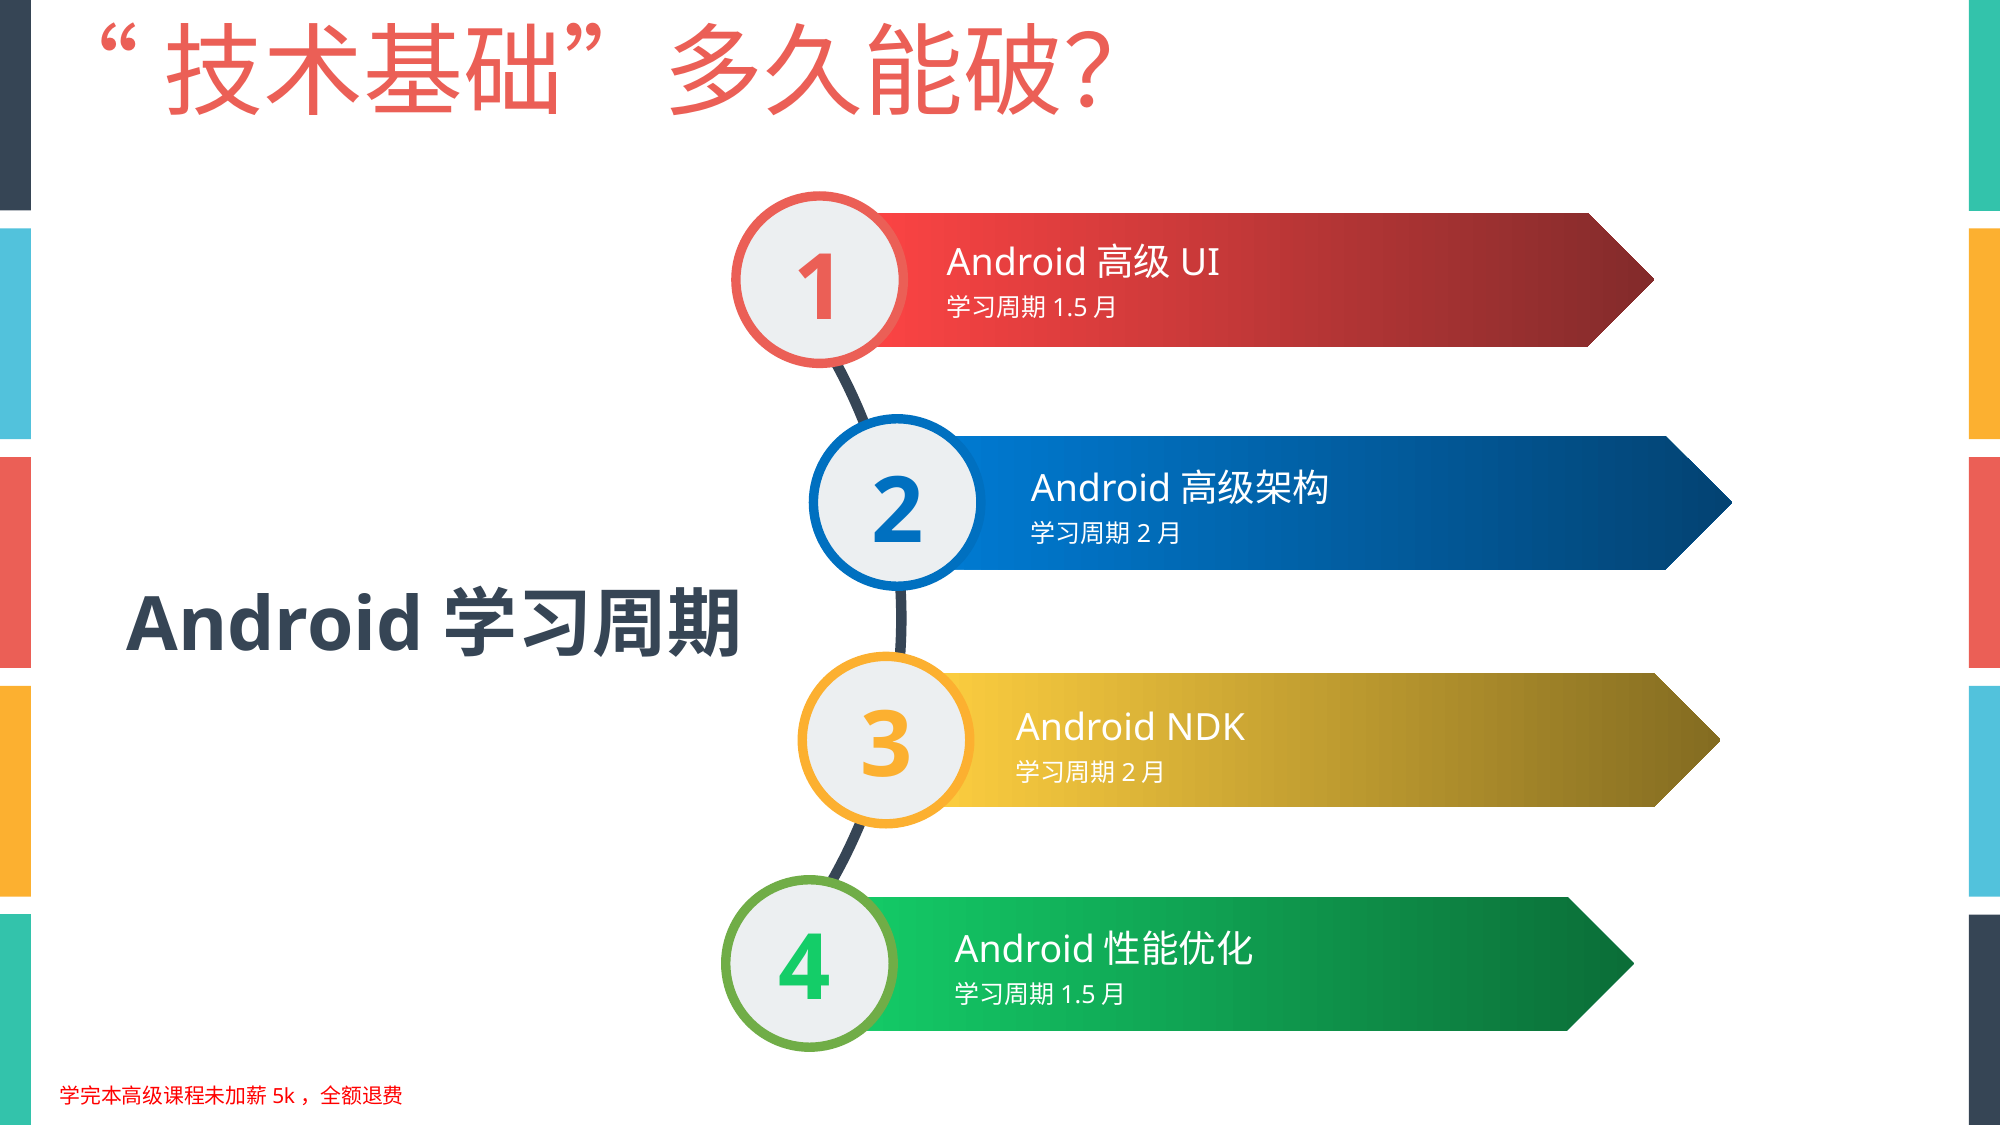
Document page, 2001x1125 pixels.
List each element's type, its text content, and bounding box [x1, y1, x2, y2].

text_box [897, 591, 905, 653]
text_box Android学习周期 [105, 567, 764, 673]
text_box [0, 228, 31, 440]
text_box [0, 457, 31, 668]
text_box [0, 0, 31, 211]
text_box [1968, 685, 2000, 897]
text_box [1968, 914, 2000, 1125]
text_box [725, 879, 1634, 1048]
text_box [834, 366, 866, 418]
text_box “技术基础”多久能破？ [24, 0, 1179, 135]
text_box [1968, 228, 2000, 440]
text_box [1968, 0, 2000, 211]
text_box [0, 914, 31, 1125]
text_box 学完本高级课程未加薪5k，全额退费 [45, 1067, 1624, 1115]
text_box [813, 418, 1732, 587]
text_box [0, 685, 31, 897]
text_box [735, 195, 1655, 364]
text_box [830, 824, 863, 879]
text_box [1968, 457, 2000, 668]
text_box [802, 656, 1721, 824]
